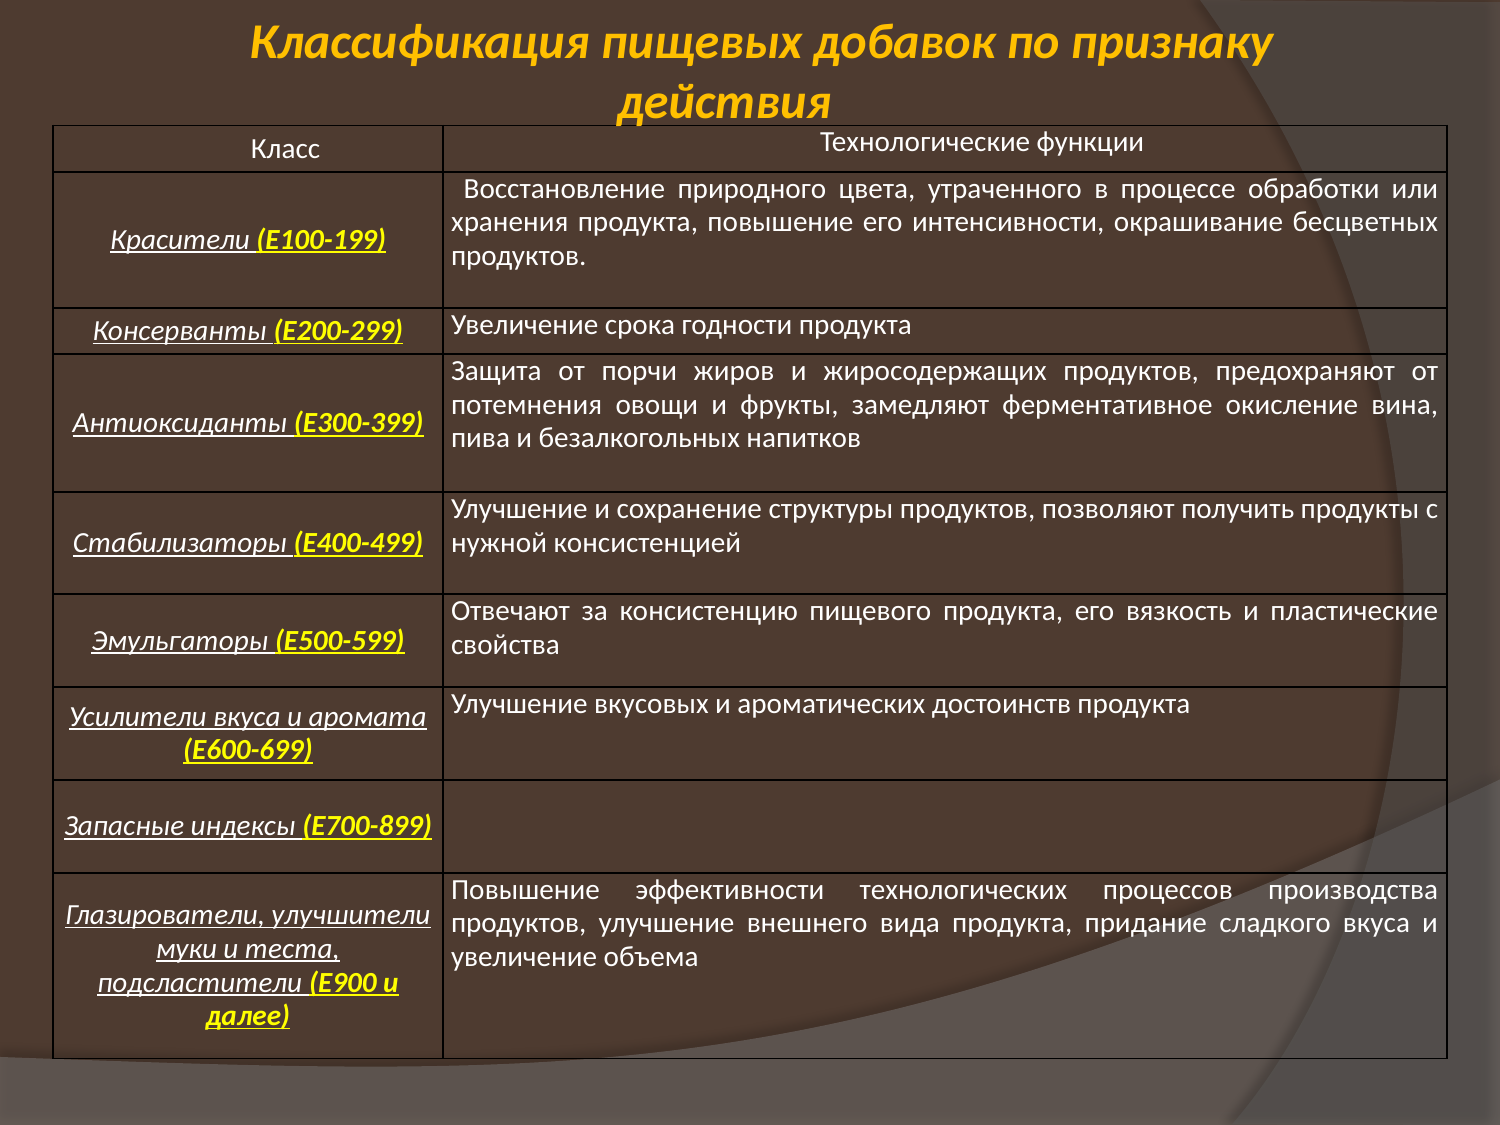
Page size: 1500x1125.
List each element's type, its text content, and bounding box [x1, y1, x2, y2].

table_cell [444, 781, 1446, 872]
table_cell Отвечают за консистенцию пищевого продукта, его вязкость и пластические свойства [444, 595, 1446, 686]
table_cell Усилители вкуса и аромата (Е600-699) [54, 688, 442, 779]
table_cell Консерванты (Е200-299) [54, 309, 442, 353]
table_cell Стабилизаторы (Е400-499) [54, 493, 442, 593]
table_cell Глазирователи, улучшители муки и теста, подсластители (Е900 и далее) [54, 874, 442, 1058]
table_cell Красители (Е100-199) [54, 173, 442, 307]
table_cell Увеличение срока годности продукта [444, 309, 1446, 353]
table_cell Восстановление природного цвета, утраченного в процессе обработки или хранения продукта, повышение его интенсивности, окрашивание бесцветных продуктов. [444, 173, 1446, 307]
text_box Классификация пищевых добавок по признаку действия [84, 31, 1365, 107]
table_cell Улучшение и сохранение структуры продуктов, позволяют получить продукты с нужной консистенцией [444, 493, 1446, 593]
table_cell Улучшение вкусовых и ароматических достоинств продукта [444, 688, 1446, 779]
table_header Технологические функции [444, 126, 1446, 171]
table_cell Антиоксиданты (Е300-399) [54, 355, 442, 491]
table_cell Эмульгаторы (Е500-599) [54, 595, 442, 686]
table_cell Запасные индексы (Е700-899) [54, 781, 442, 872]
table_header Класс [54, 126, 442, 171]
table_cell Защита от порчи жиров и жиросодержащих продуктов, предохраняют от потемнения овощи и фрукты, замедляют ферментативное окисление вина, пива и безалкогольных напитков [444, 355, 1446, 491]
table_cell Повышение эффективности технологических процессов производства продуктов, улучшение внешнего вида продукта, придание сладкого вкуса и увеличение объема [444, 874, 1446, 1058]
